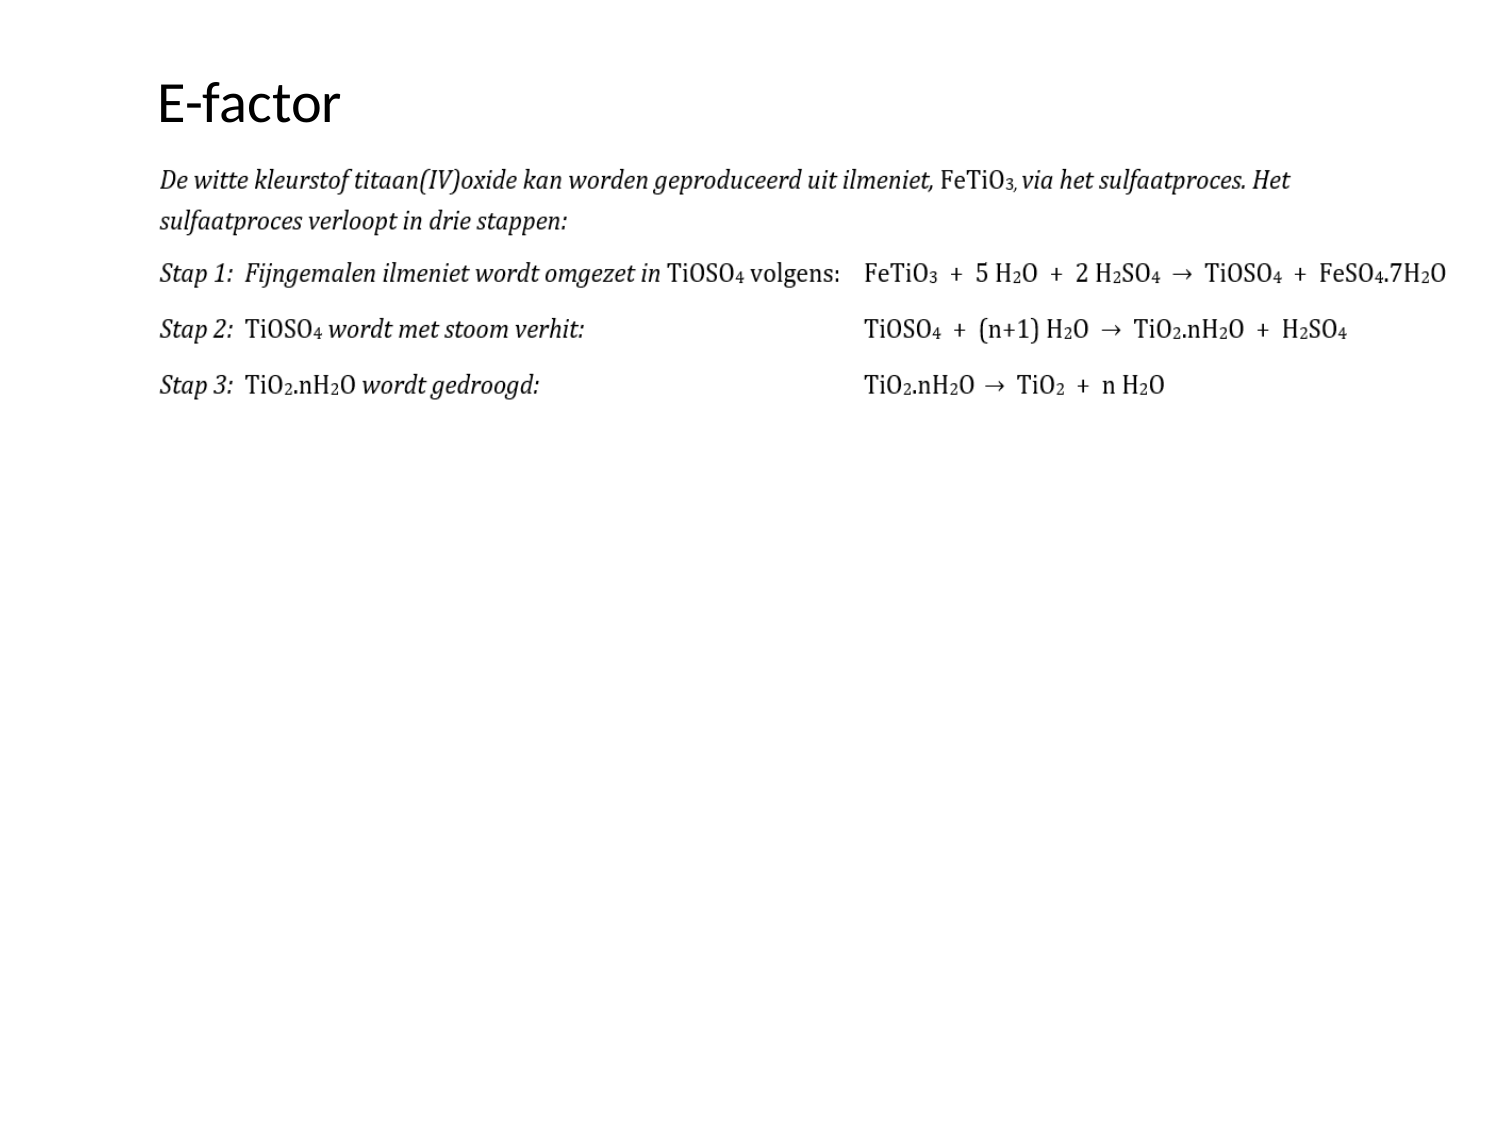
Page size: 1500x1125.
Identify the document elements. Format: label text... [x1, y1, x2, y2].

text_box E-factor [142, 57, 1463, 167]
picture [155, 162, 1463, 415]
